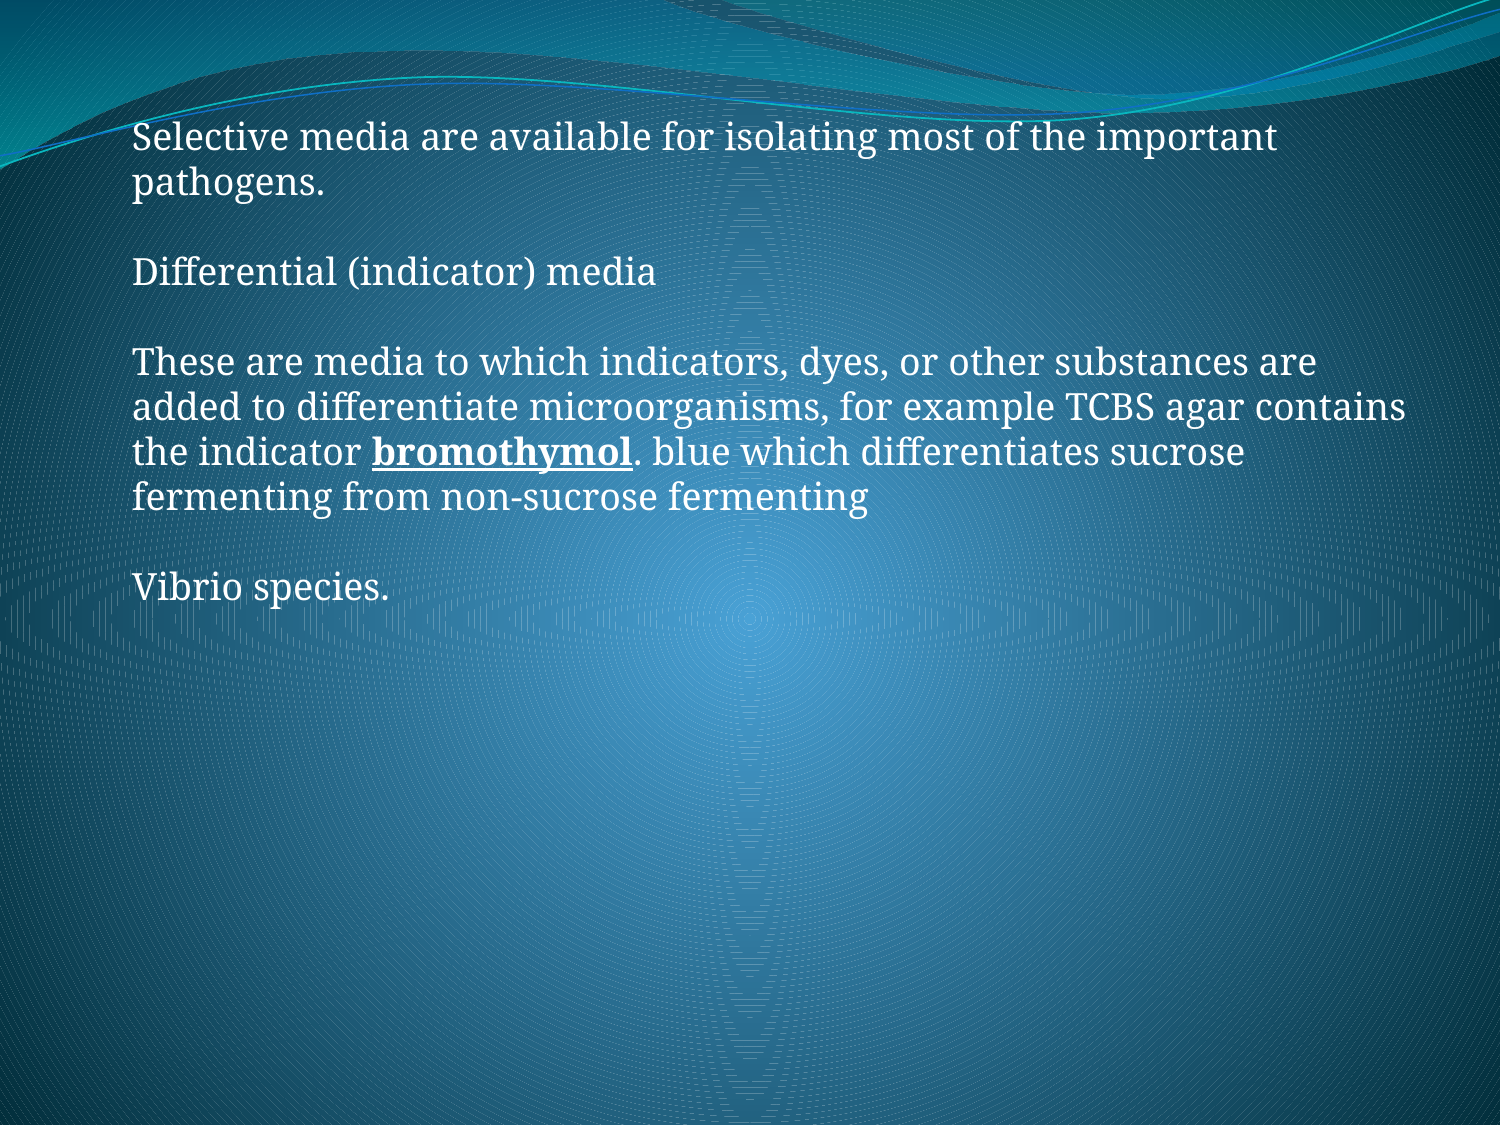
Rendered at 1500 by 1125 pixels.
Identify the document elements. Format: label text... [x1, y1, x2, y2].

text_box Selective media are available for isolating most of the important pathogens. Differential (indicator) media These are media to which indicators, dyes, or other substances are added to differentiate microorganisms, for example TCBS agar contains the indicator bromothymol. blue which differentiates sucrose fermenting from non-sucrose fermenting Vibrio species. [117, 105, 1453, 706]
text_box [128, 46, 1454, 467]
